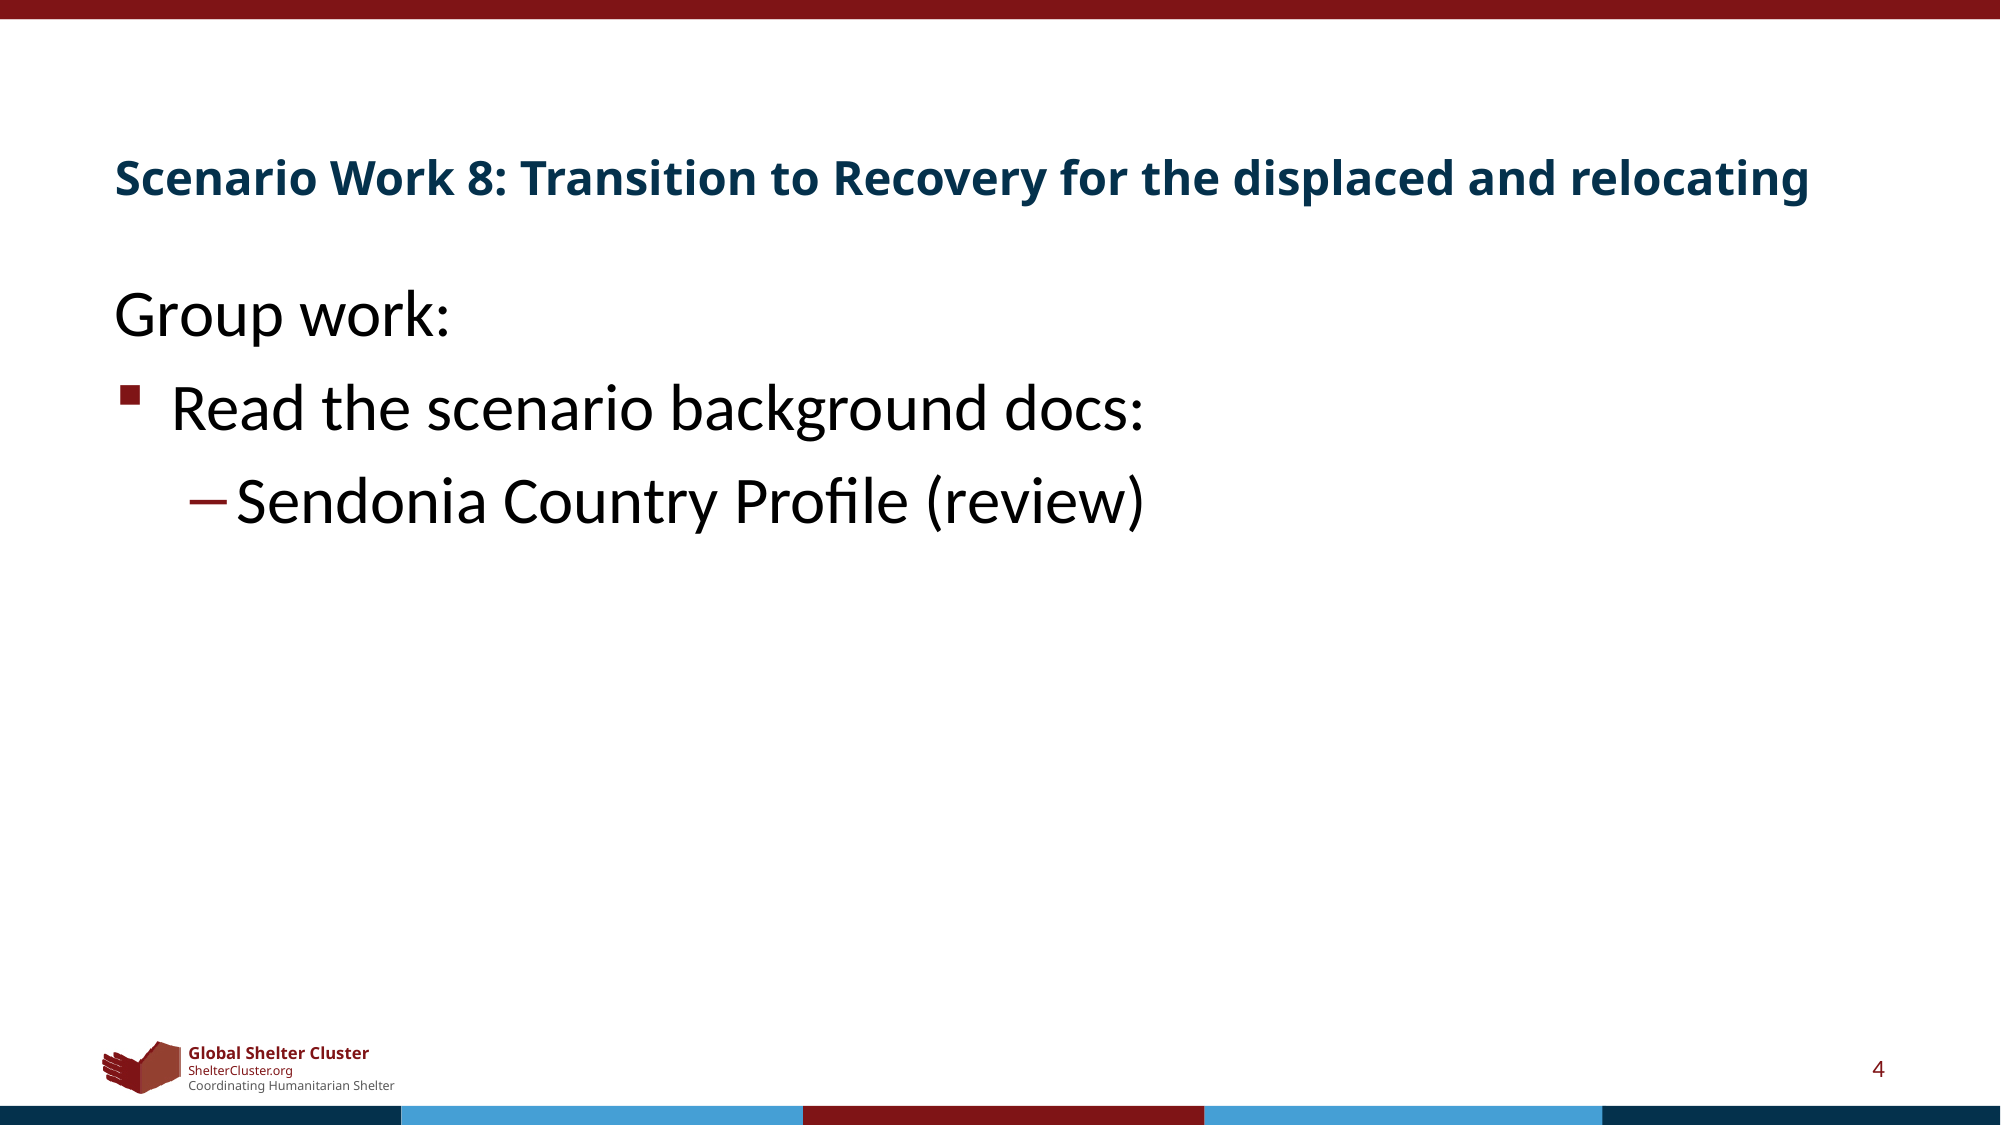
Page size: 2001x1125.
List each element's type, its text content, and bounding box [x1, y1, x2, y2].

title Scenario Work 8: Transition to Recovery for the displaced and relocating [99, 111, 1863, 262]
slide_number 4 [1433, 1037, 1900, 1098]
picture [102, 1041, 181, 1094]
list Group work: Read the scenario background docs: Sendonia Country Profile (review) [99, 262, 1900, 1005]
